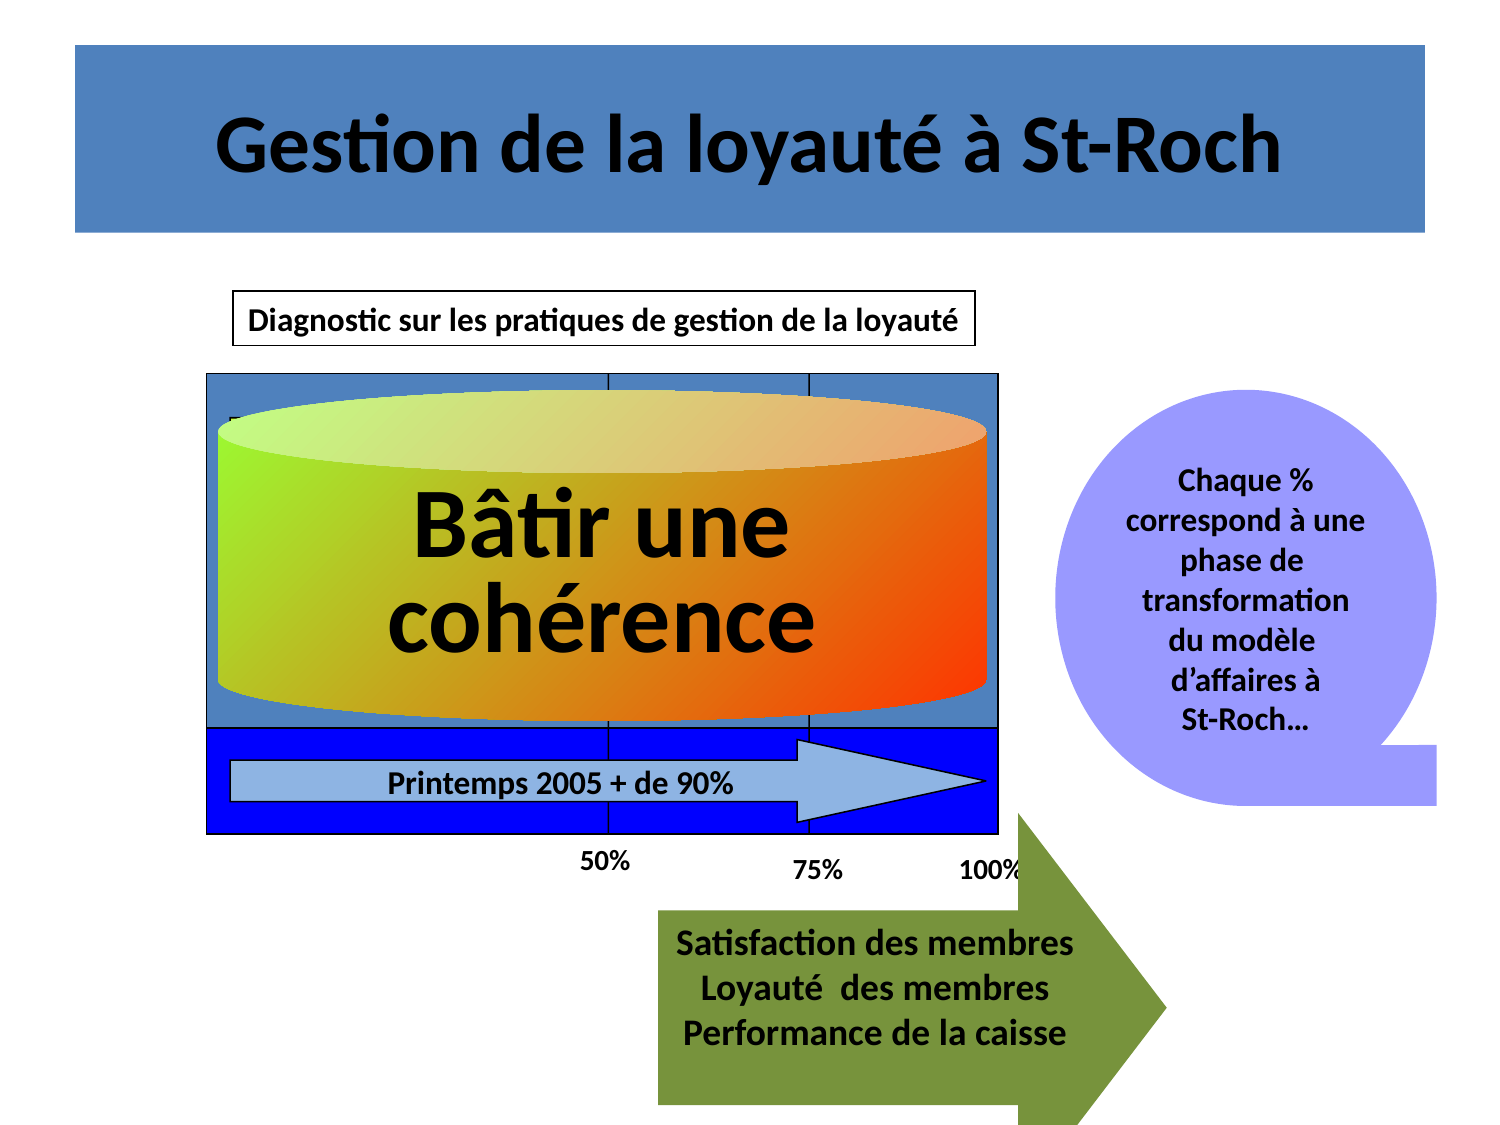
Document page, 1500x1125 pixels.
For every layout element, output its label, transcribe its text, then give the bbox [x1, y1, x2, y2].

text_box Diagnostic des pratiques d’affaires et gestion centrée sur la loyauté des clients [219, 390, 985, 472]
text_box [206, 727, 608, 835]
text_box 50% [564, 835, 646, 884]
text_box 75% [777, 843, 859, 893]
text_box [609, 727, 809, 760]
text_box Diagnostic sur les pratiques de gestion de la loyauté [233, 290, 975, 346]
text_box [810, 373, 999, 727]
text_box [609, 802, 809, 835]
title Gestion de la loyauté à St-Roch [75, 45, 1425, 233]
text_box [609, 373, 809, 396]
text_box [810, 727, 999, 835]
text_box Satisfaction des membres Loyauté des membres Performance de la caisse [658, 812, 1167, 1125]
text_box 100% [943, 843, 1018, 893]
text_box Bâtir une cohérence [218, 390, 987, 721]
text_box Printemps 2005 + de 90% [230, 739, 987, 823]
text_box [206, 373, 608, 727]
text_box Chaque % correspond à une phase de transformation du modèle d’affaires à St-Roch… [1055, 389, 1437, 806]
text_box [609, 715, 809, 727]
